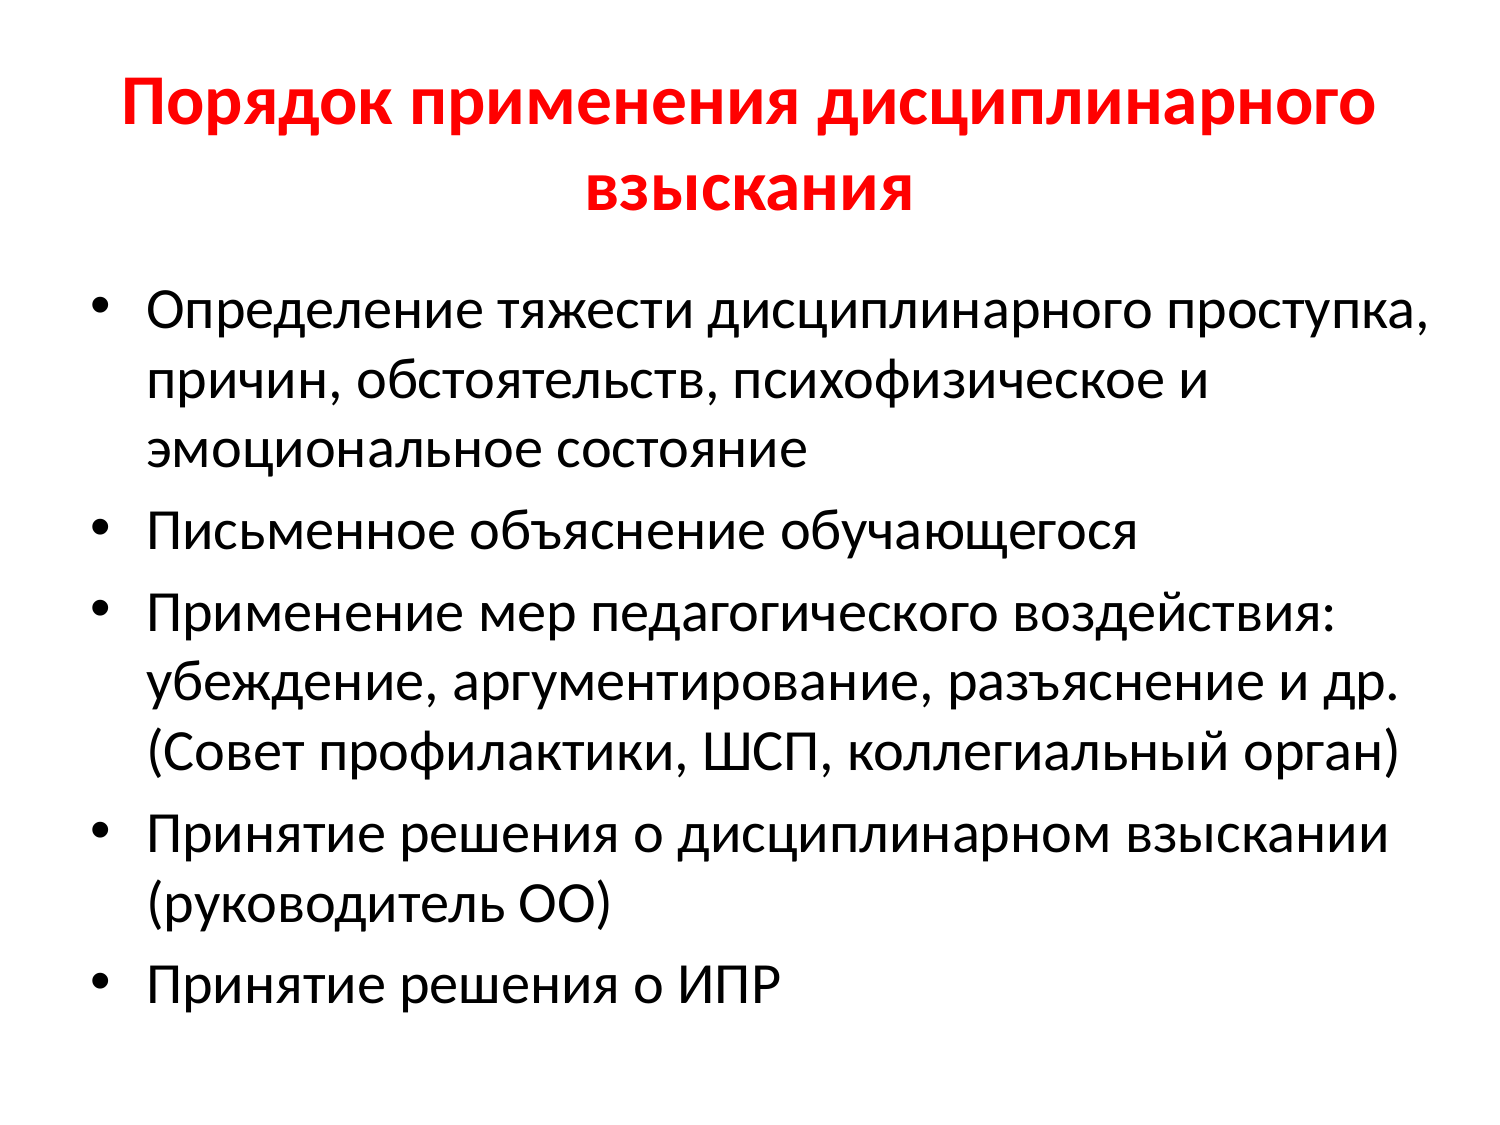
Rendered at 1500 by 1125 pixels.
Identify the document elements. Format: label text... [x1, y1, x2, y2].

list Определение тяжести дисциплинарного проступка, причин, обстоятельств, психофизическое и эмоциональное состояние Письменное объяснение обучающегося Применение мер педагогического воздействия: убеждение, аргументирование, разъяснение и др. (Совет профилактики, ШСП, коллегиальный орган) Принятие решения о дисциплинарном взыскании (руководитель ОО) Принятие решения о ИПР [75, 262, 1447, 1083]
title Порядок применения дисциплинарного взыскания [75, 45, 1425, 233]
